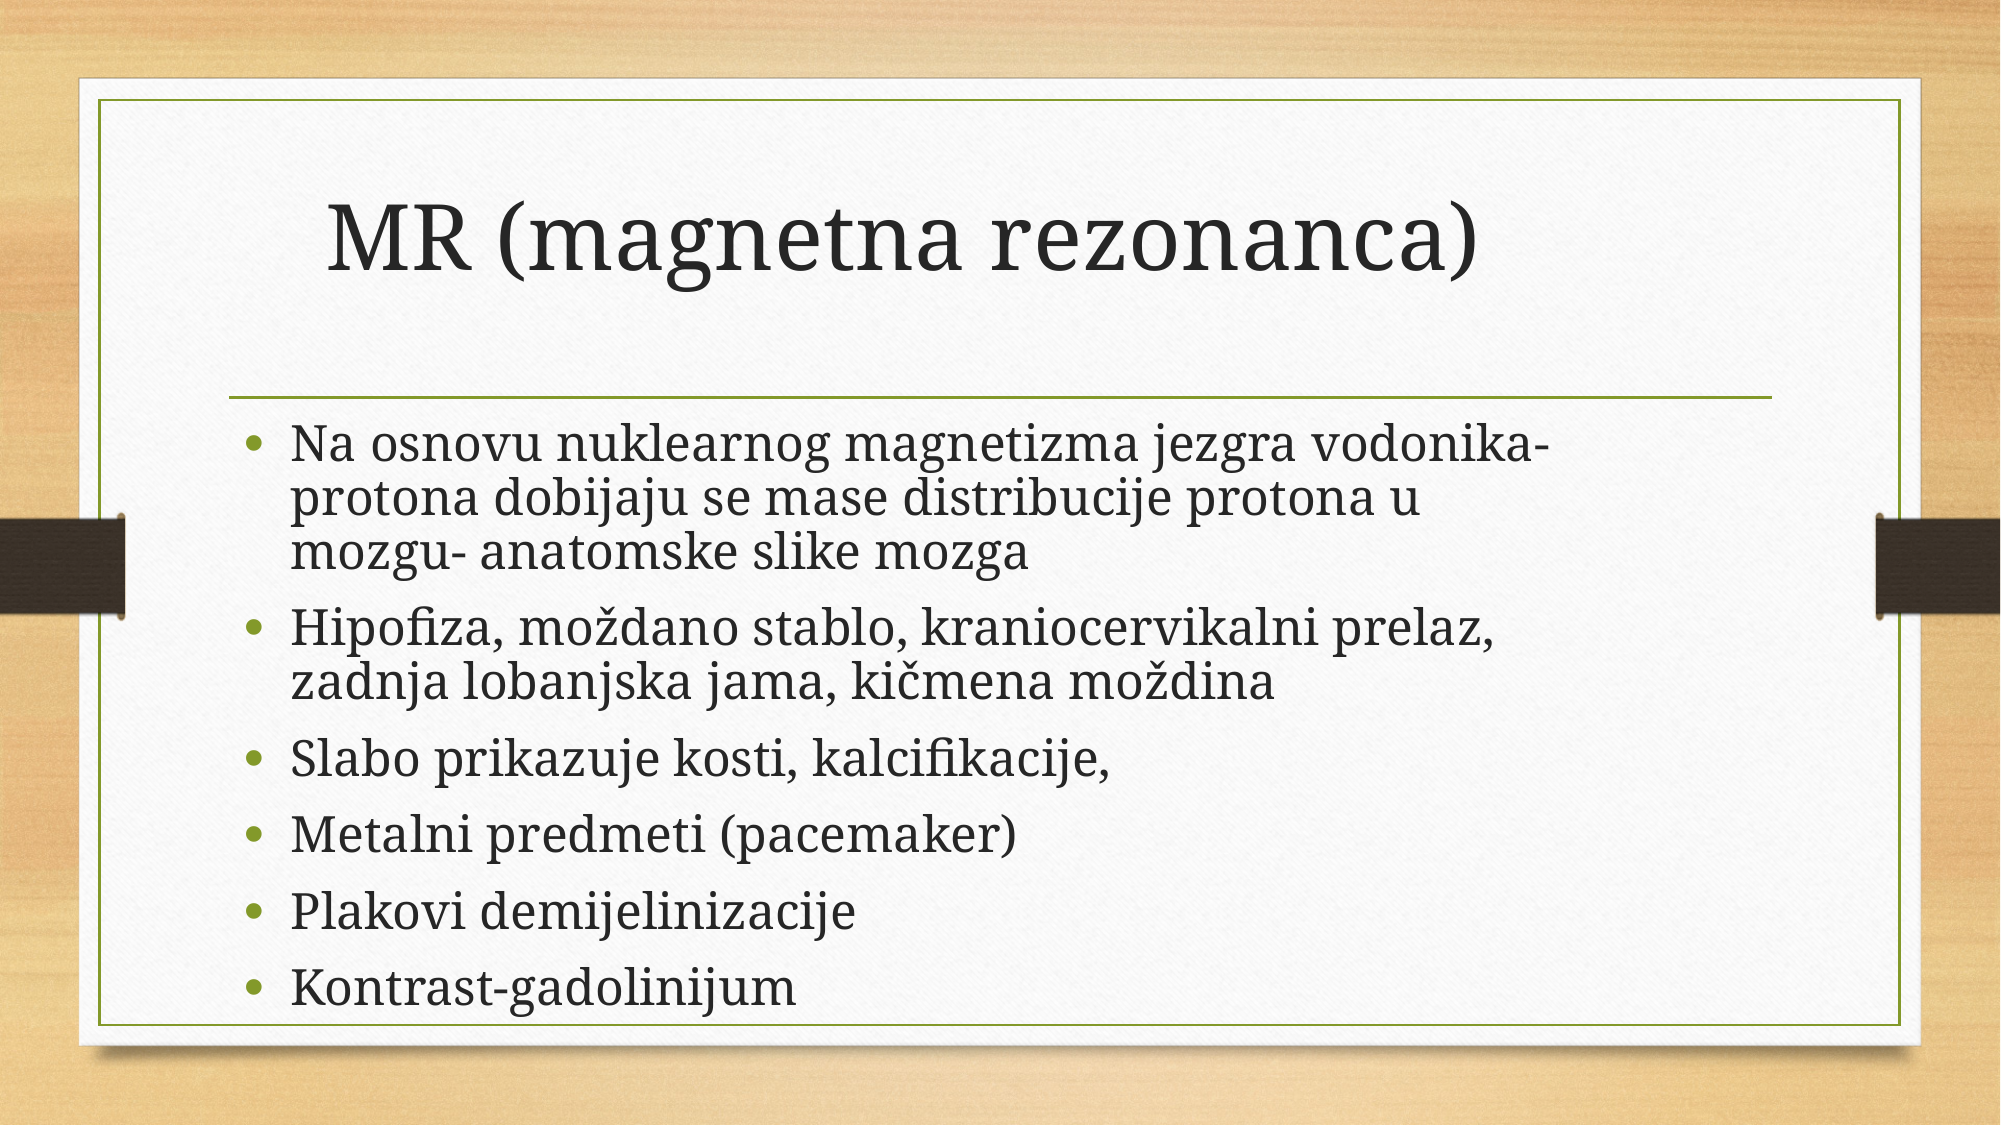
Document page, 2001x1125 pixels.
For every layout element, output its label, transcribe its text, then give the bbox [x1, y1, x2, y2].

title MR (magnetna rezonanca) [216, 144, 1592, 324]
list Na osnovu nuklearnog magnetizma jezgra vodonika- protona dobijaju se mase distribucije protona u mozgu- anatomske slike mozga Hipofiza, moždano stablo, kraniocervikalni prelaz, zadnja lobanjska jama, kičmena moždina Slabo prikazuje kosti, kalcifikacije, Metalni predmeti (pacemaker) Plakovi demijelinizacije Kontrast-gadolinijum [228, 410, 1579, 1099]
picture [0, 0, 2001, 1125]
